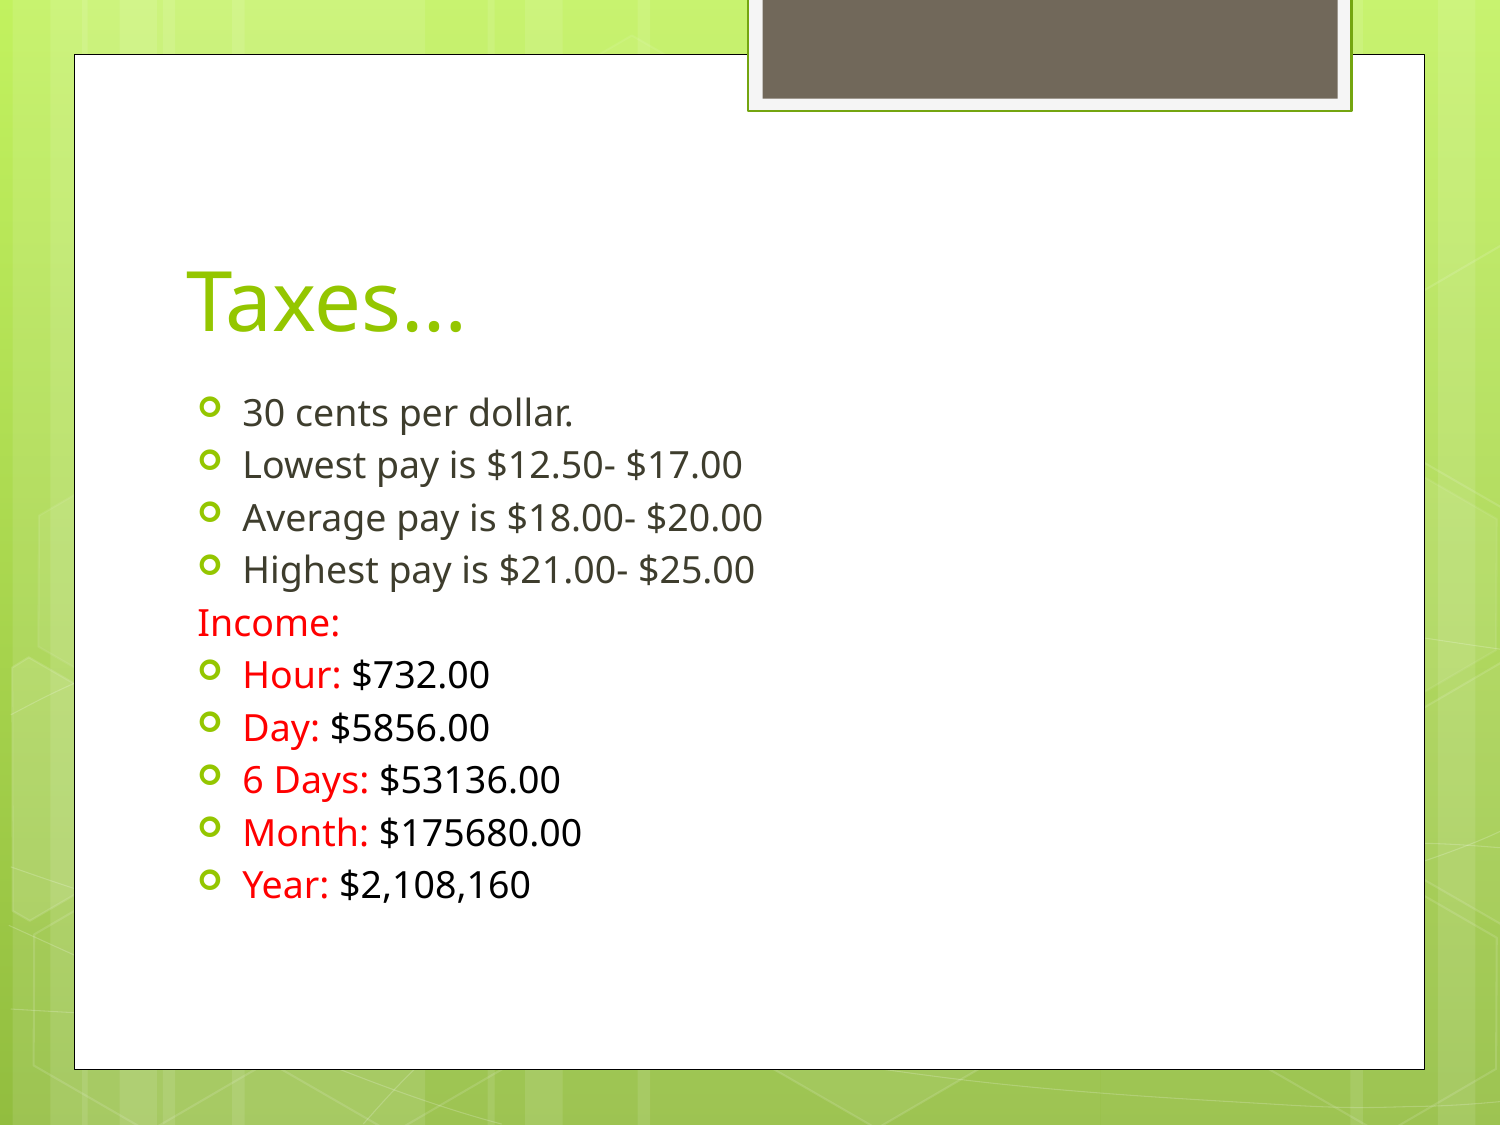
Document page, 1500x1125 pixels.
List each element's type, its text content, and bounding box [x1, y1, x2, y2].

list 30 cents per dollar. Lowest pay is $12.50- $17.00 Average pay is $18.00- $20.00 Highest pay is $21.00- $25.00 Income: Hour: $732.00 Day: $5856.00 6 Days: $53136.00 Month: $175680.00 Year: $2,108,160 [171, 381, 1283, 957]
title Taxes… [171, 168, 1324, 357]
